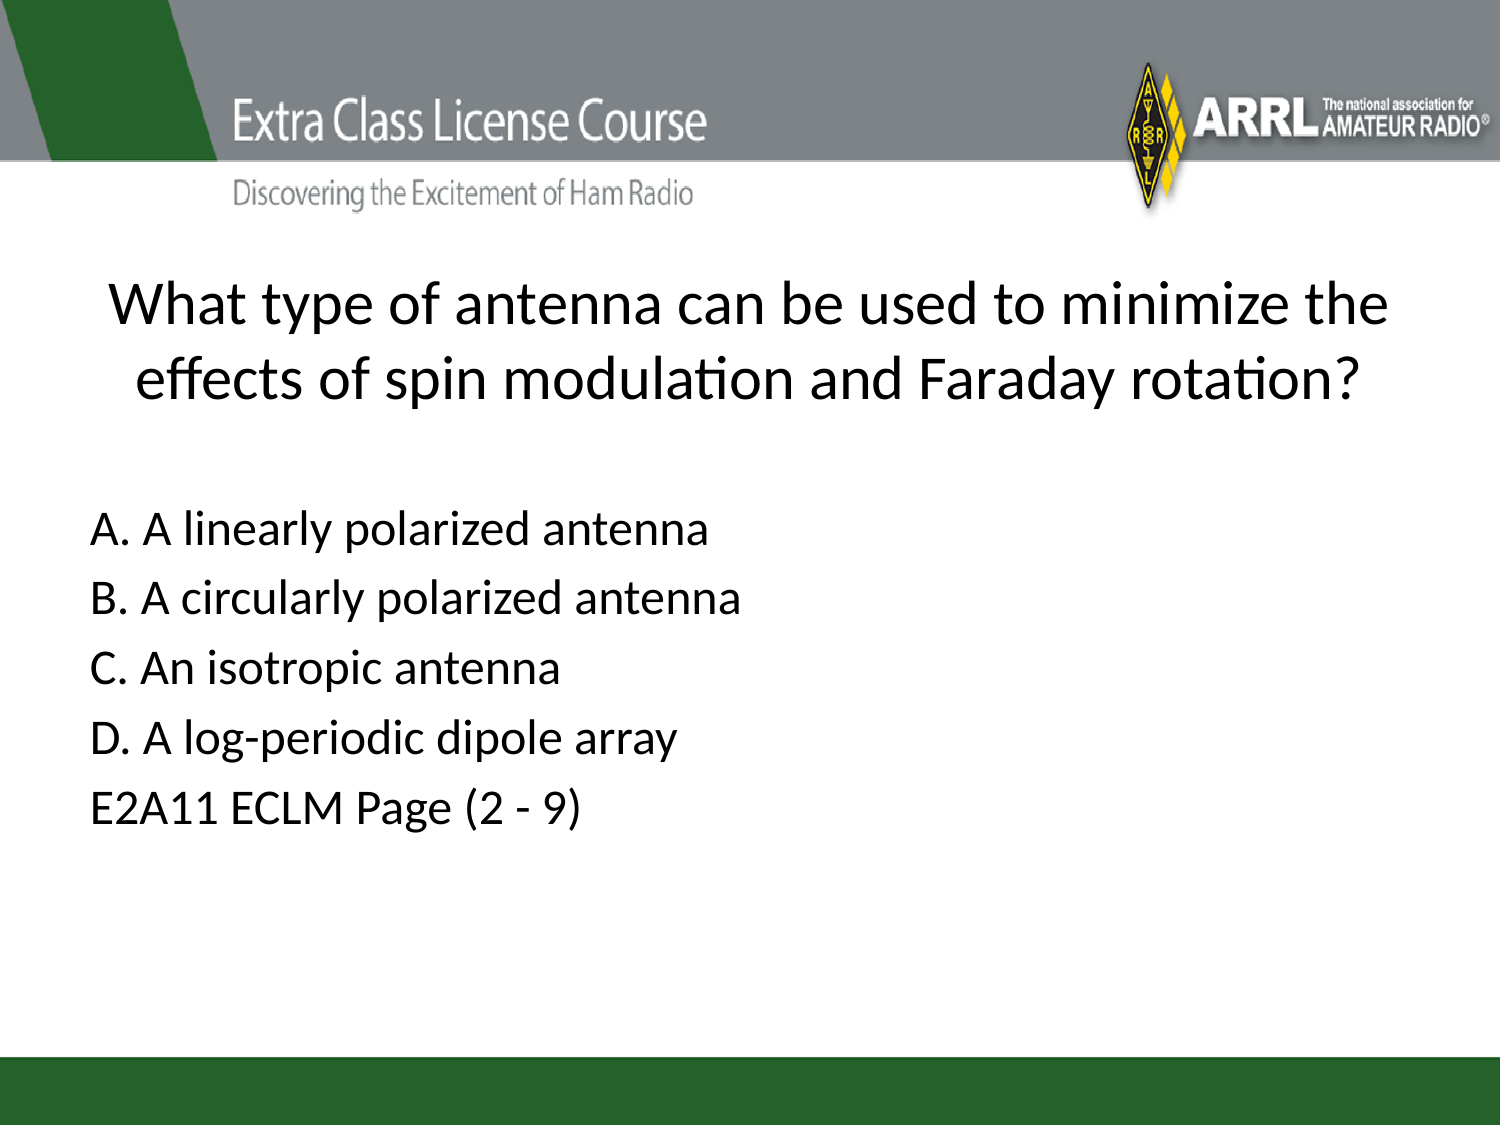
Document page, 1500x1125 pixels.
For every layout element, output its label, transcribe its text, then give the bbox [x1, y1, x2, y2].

list A. A linearly polarized antenna B. A circularly polarized antenna C. An isotropic antenna D. A log-periodic dipole array E2A11 ECLM Page (2 - 9) [75, 487, 1425, 1005]
title What type of antenna can be used to minimize the effects of spin modulation and Faraday rotation? [75, 254, 1425, 435]
picture [0, 0, 1500, 1125]
